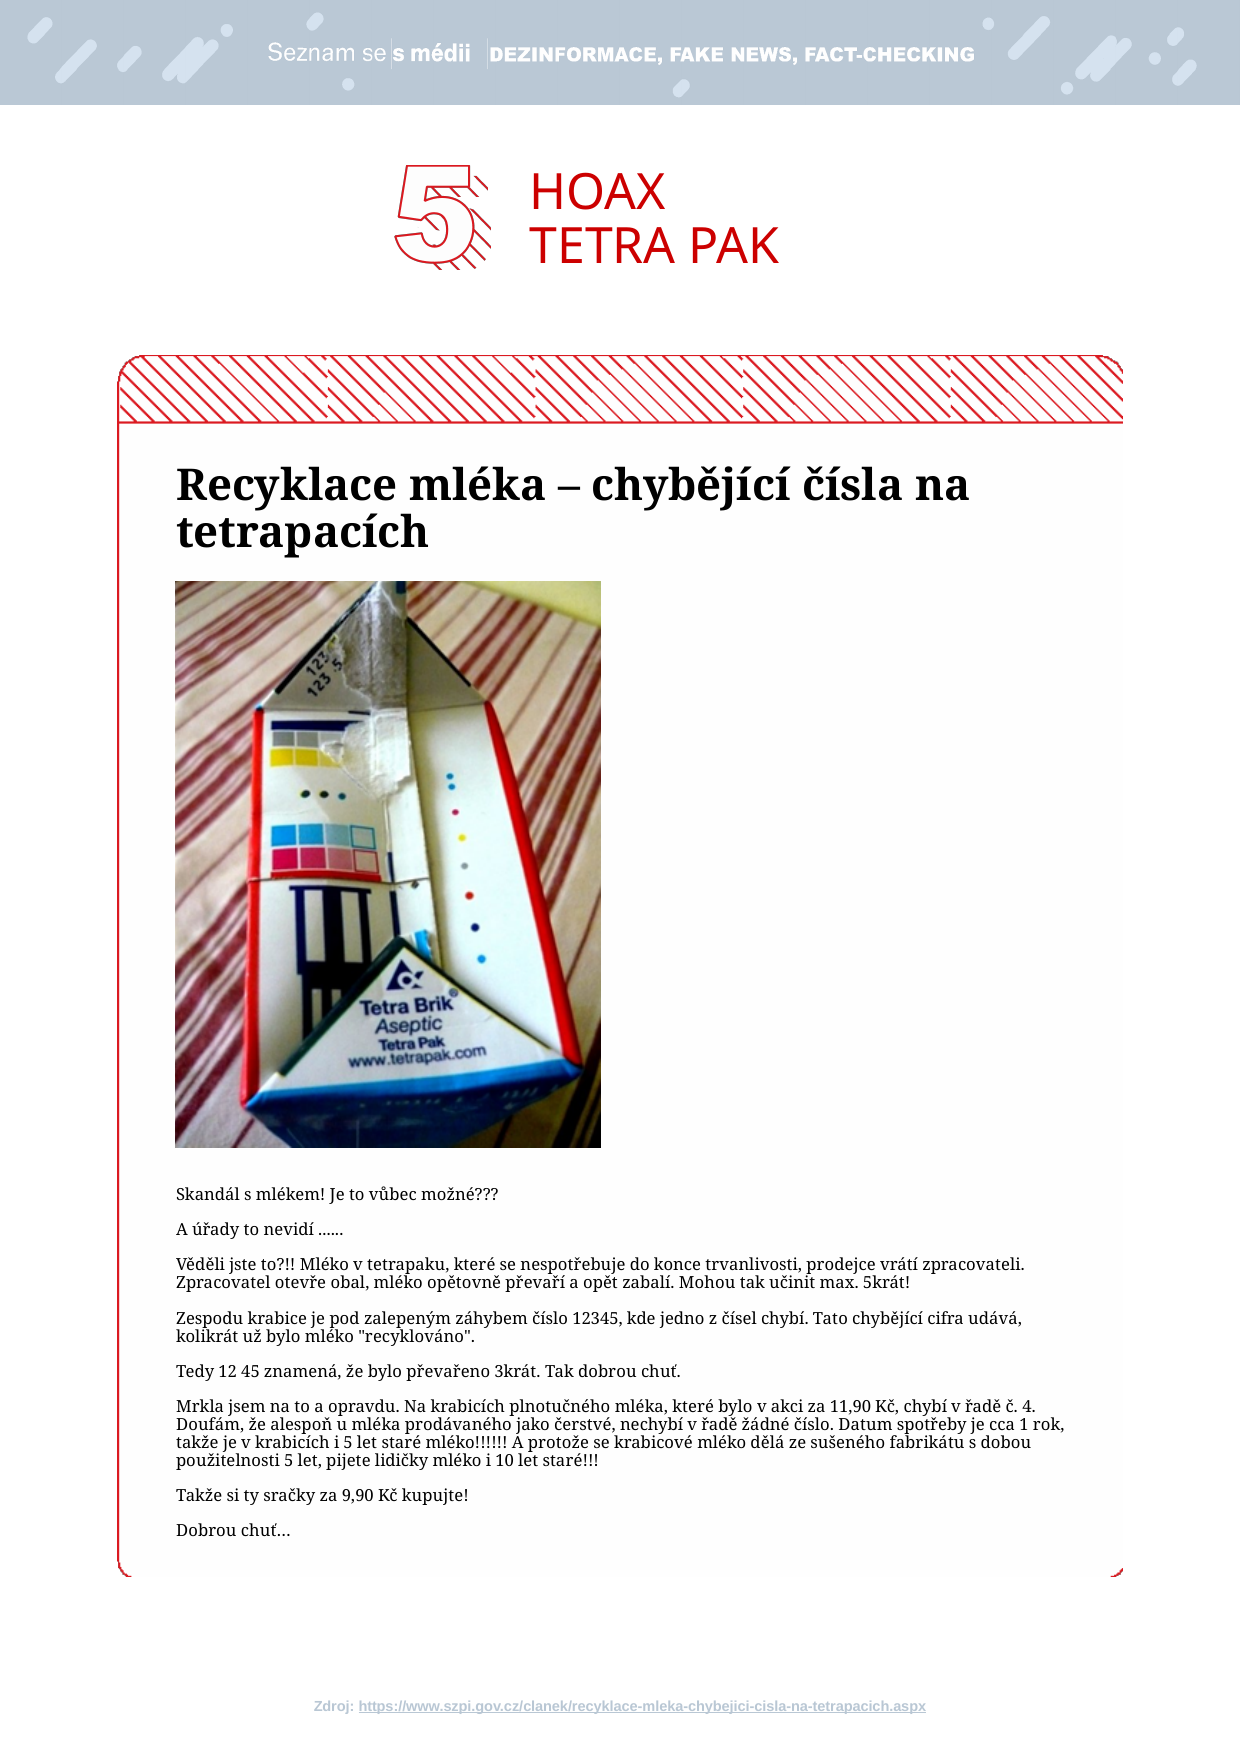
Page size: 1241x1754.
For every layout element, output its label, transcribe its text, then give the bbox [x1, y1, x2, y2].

title HOAX TETRA PAK [514, 152, 862, 282]
text_box Zdroj: https://www.szpi.gov.cz/clanek/recyklace-mleka-chybejici-cisla-na-tetrapacich.aspx [219, 1694, 1021, 1715]
picture [117, 355, 1123, 1578]
picture [394, 164, 491, 270]
picture [0, 0, 1240, 105]
